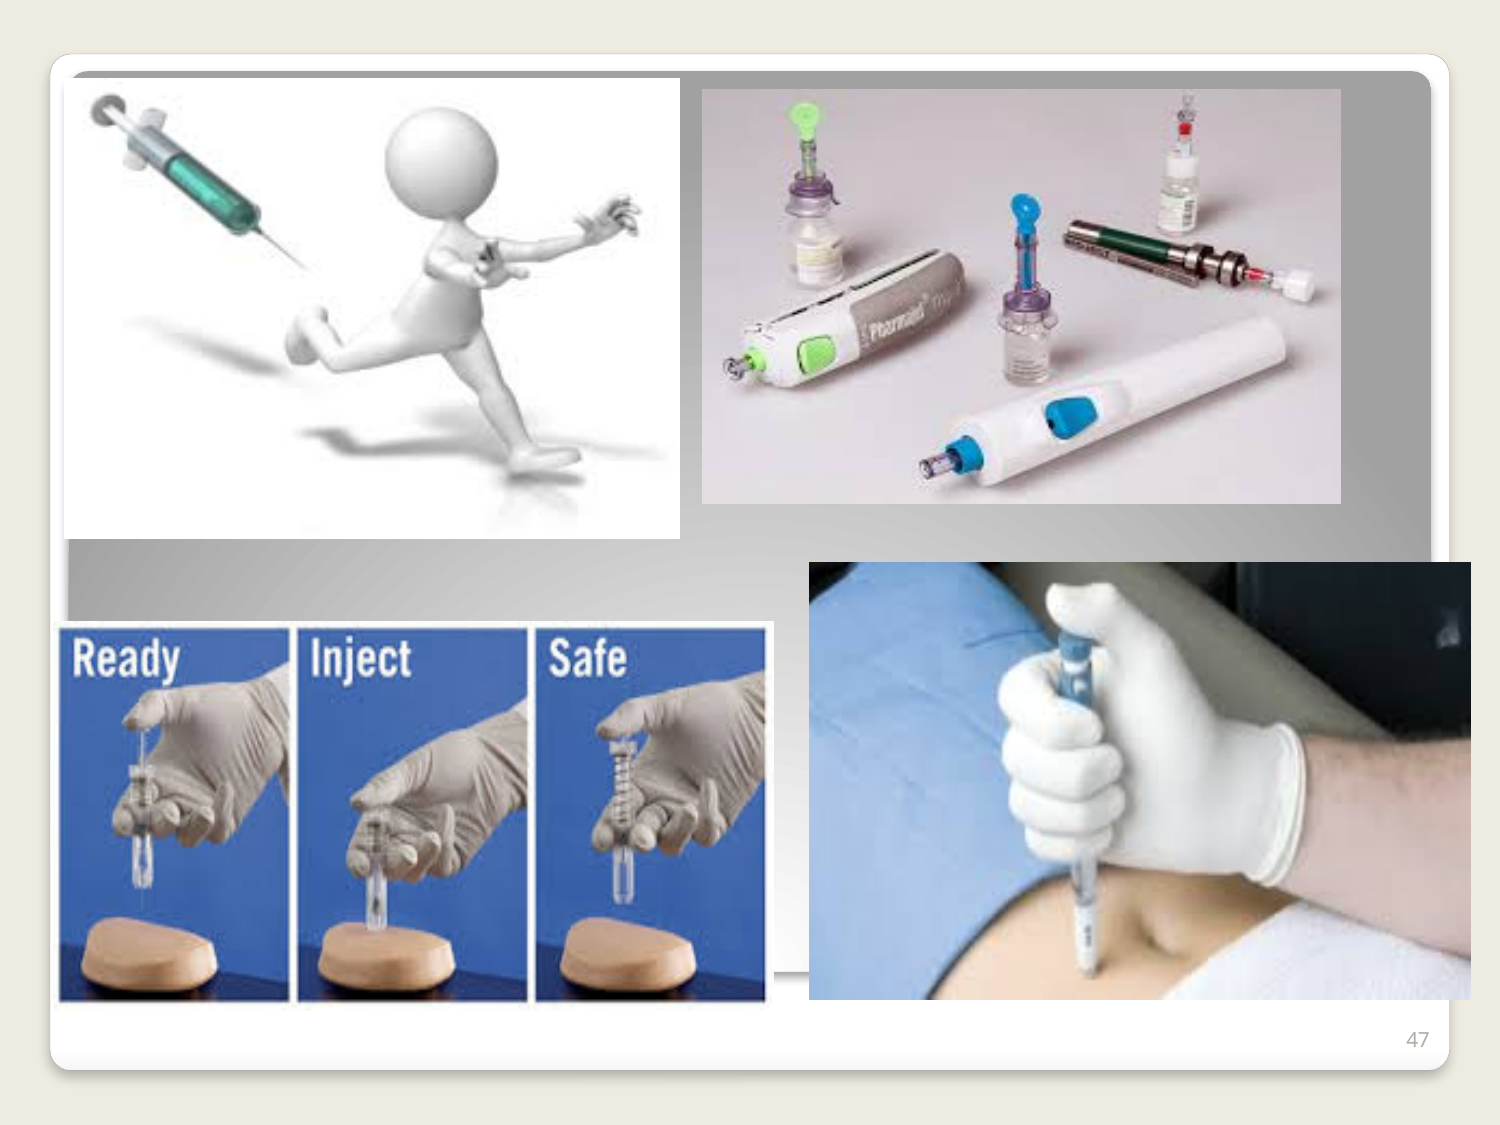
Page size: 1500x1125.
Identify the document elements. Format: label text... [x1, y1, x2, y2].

picture [52, 621, 774, 1012]
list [808, 562, 1471, 1000]
picture [64, 77, 680, 540]
picture [702, 89, 1341, 504]
slide_number 47 [1369, 1014, 1445, 1063]
